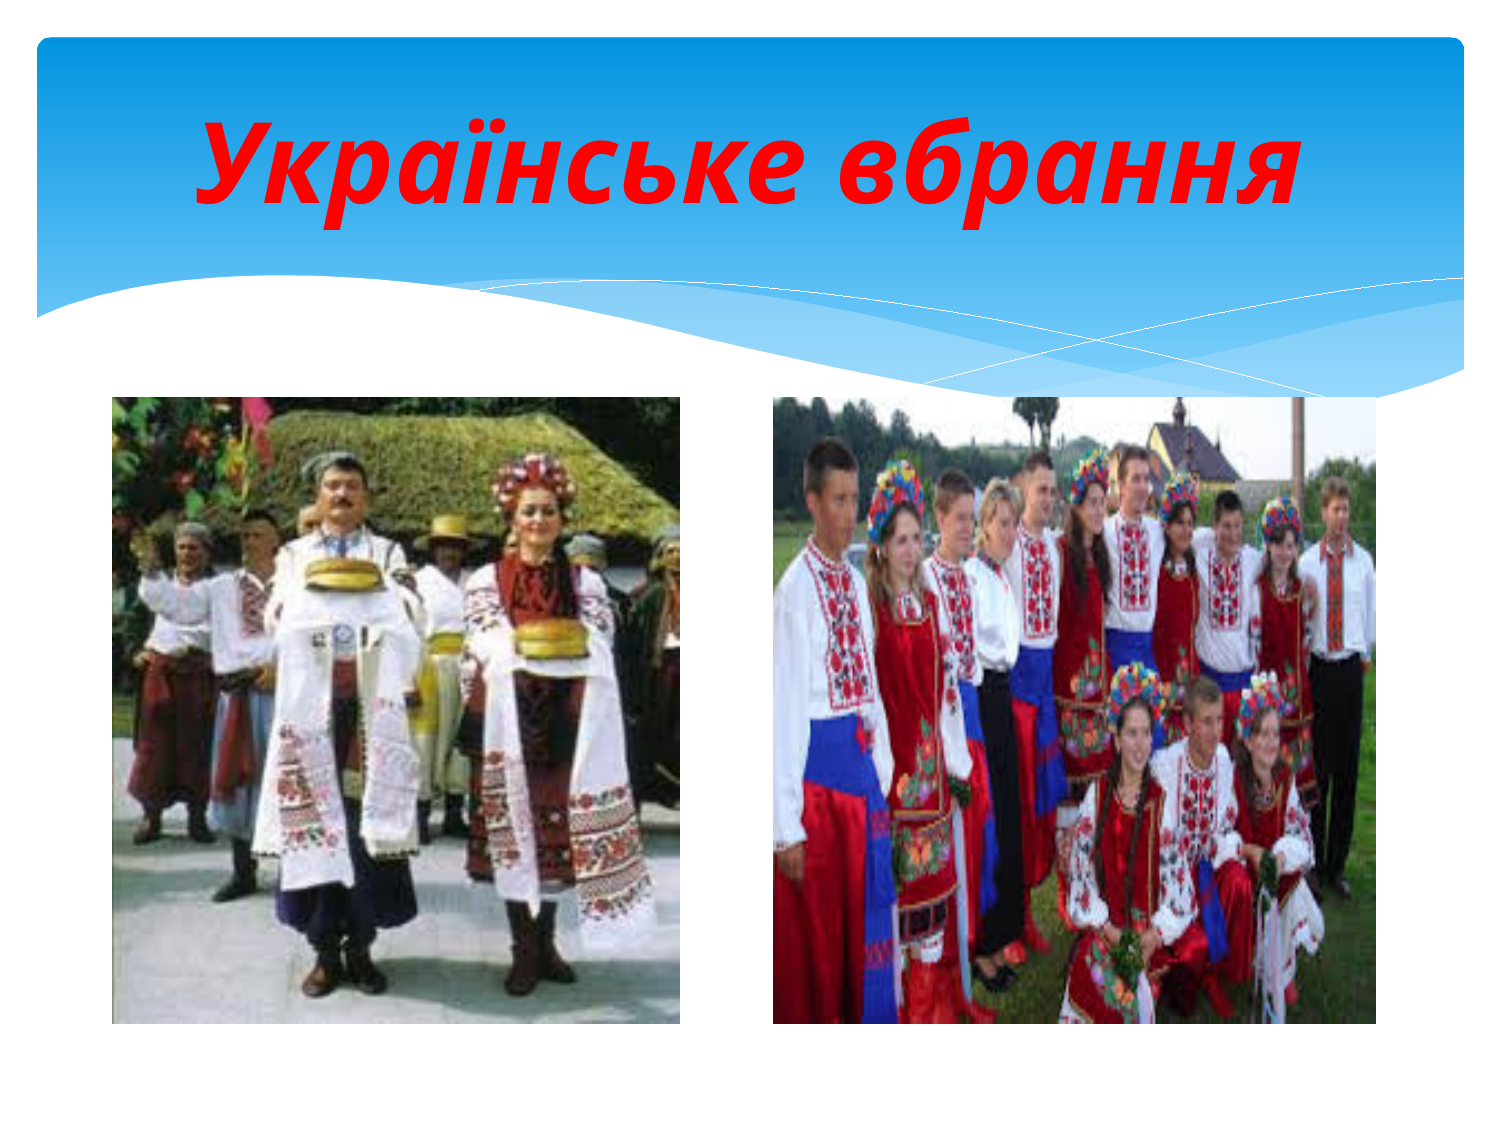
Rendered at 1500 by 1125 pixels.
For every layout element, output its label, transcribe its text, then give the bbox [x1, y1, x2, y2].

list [773, 396, 1377, 1024]
title Українське вбрання [75, 55, 1425, 261]
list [111, 396, 680, 1024]
